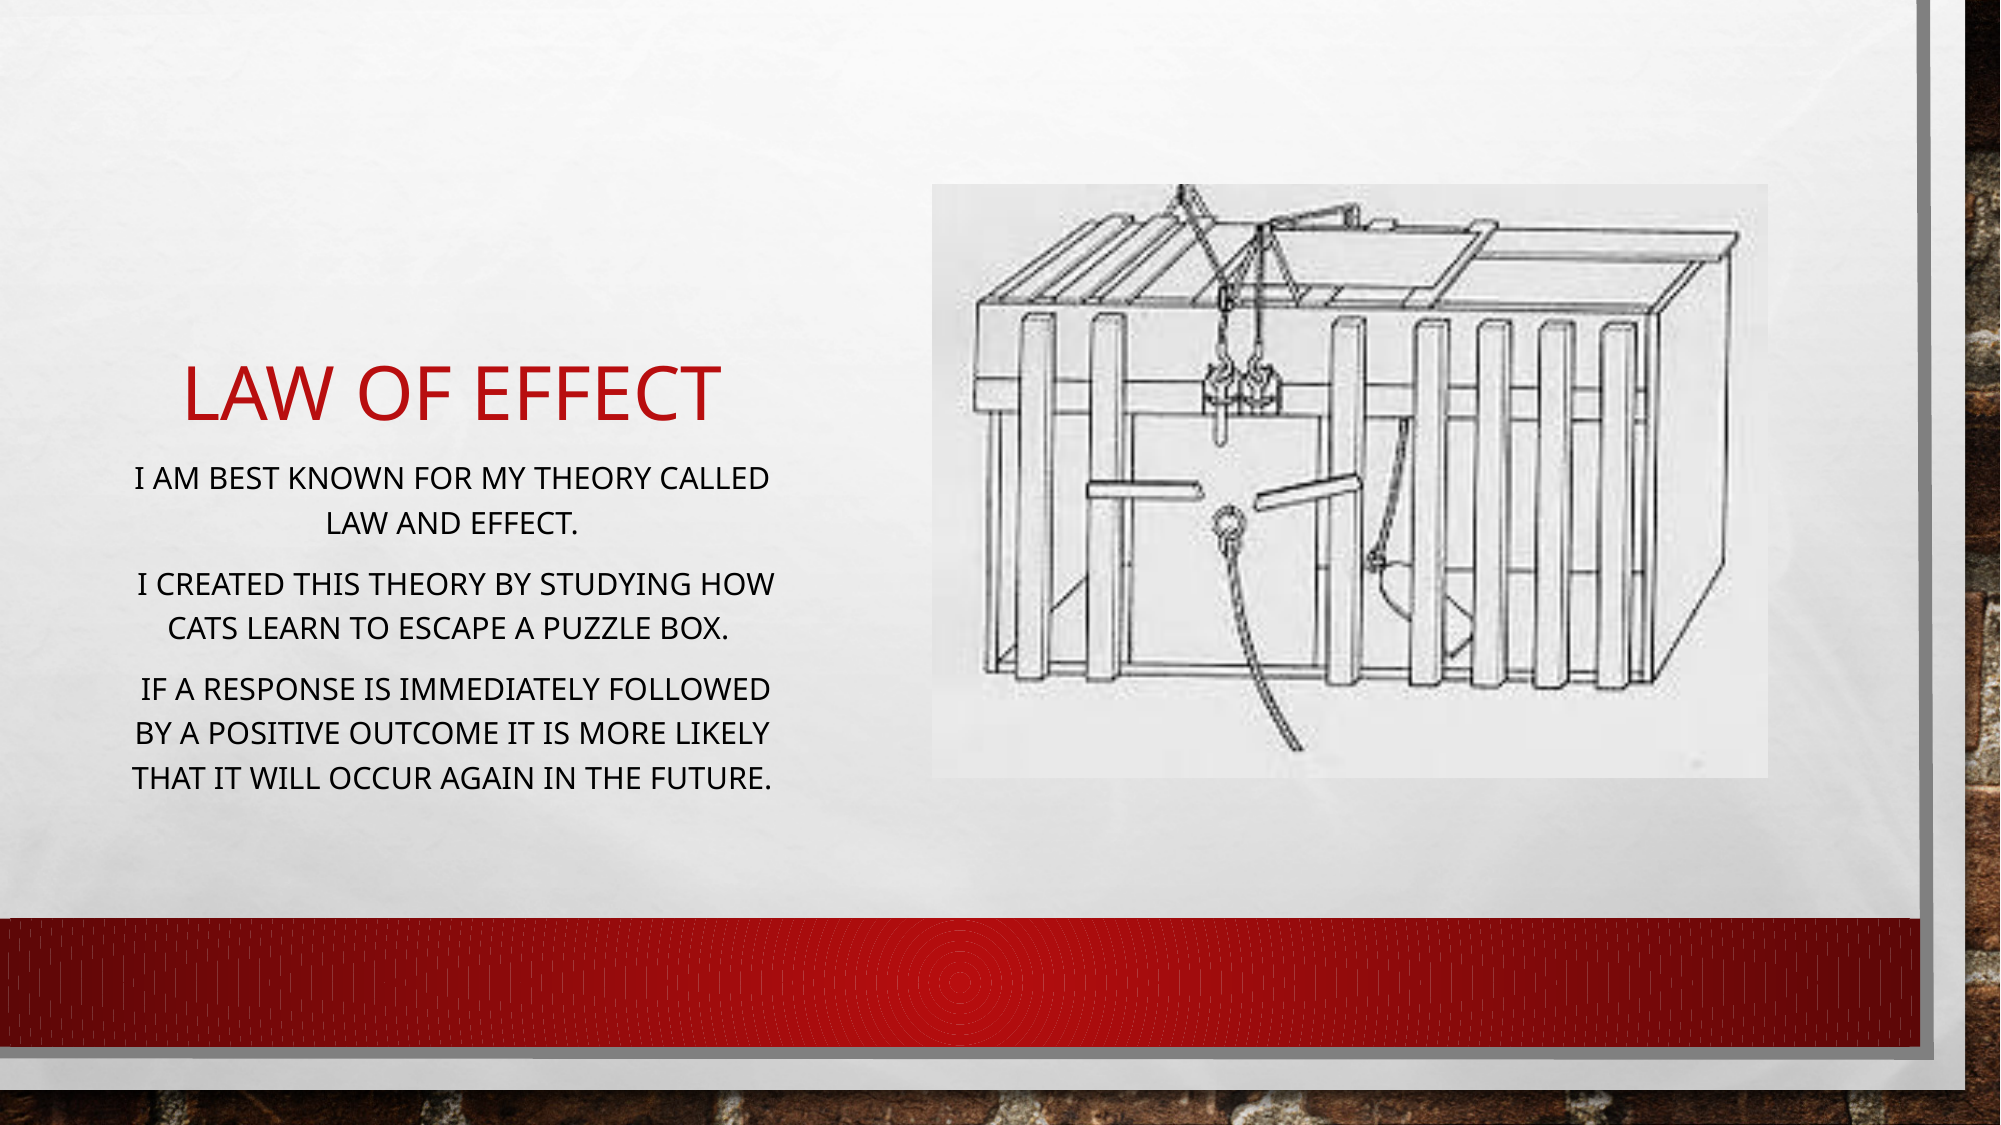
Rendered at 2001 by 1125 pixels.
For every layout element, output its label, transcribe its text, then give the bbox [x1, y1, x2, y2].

picture [0, 0, 2000, 1125]
list I am best known for my theory called law and effect. I created this theory by studying how cats learn to escape a puzzle box. if a response is immediately followed by a positive outcome it is more likely that it will occur again in the future. [113, 444, 791, 882]
title Law of effect [113, 112, 791, 444]
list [932, 184, 1768, 778]
